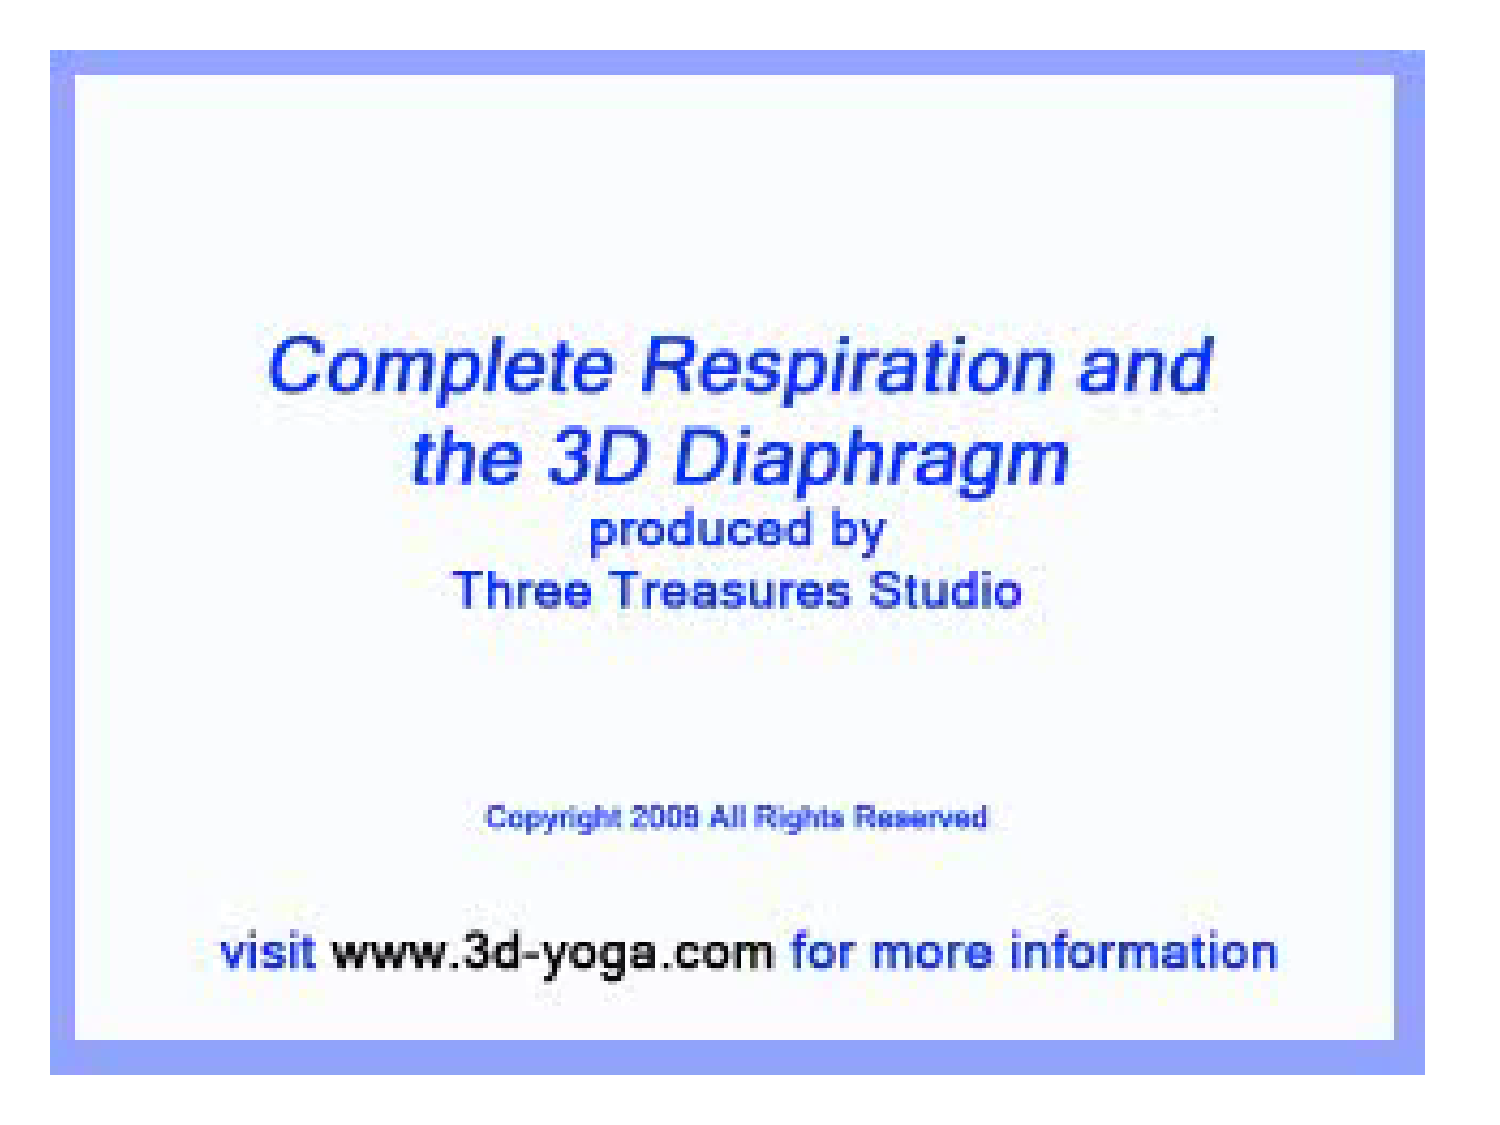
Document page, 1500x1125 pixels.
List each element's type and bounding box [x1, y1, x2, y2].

list [49, 49, 1426, 1076]
